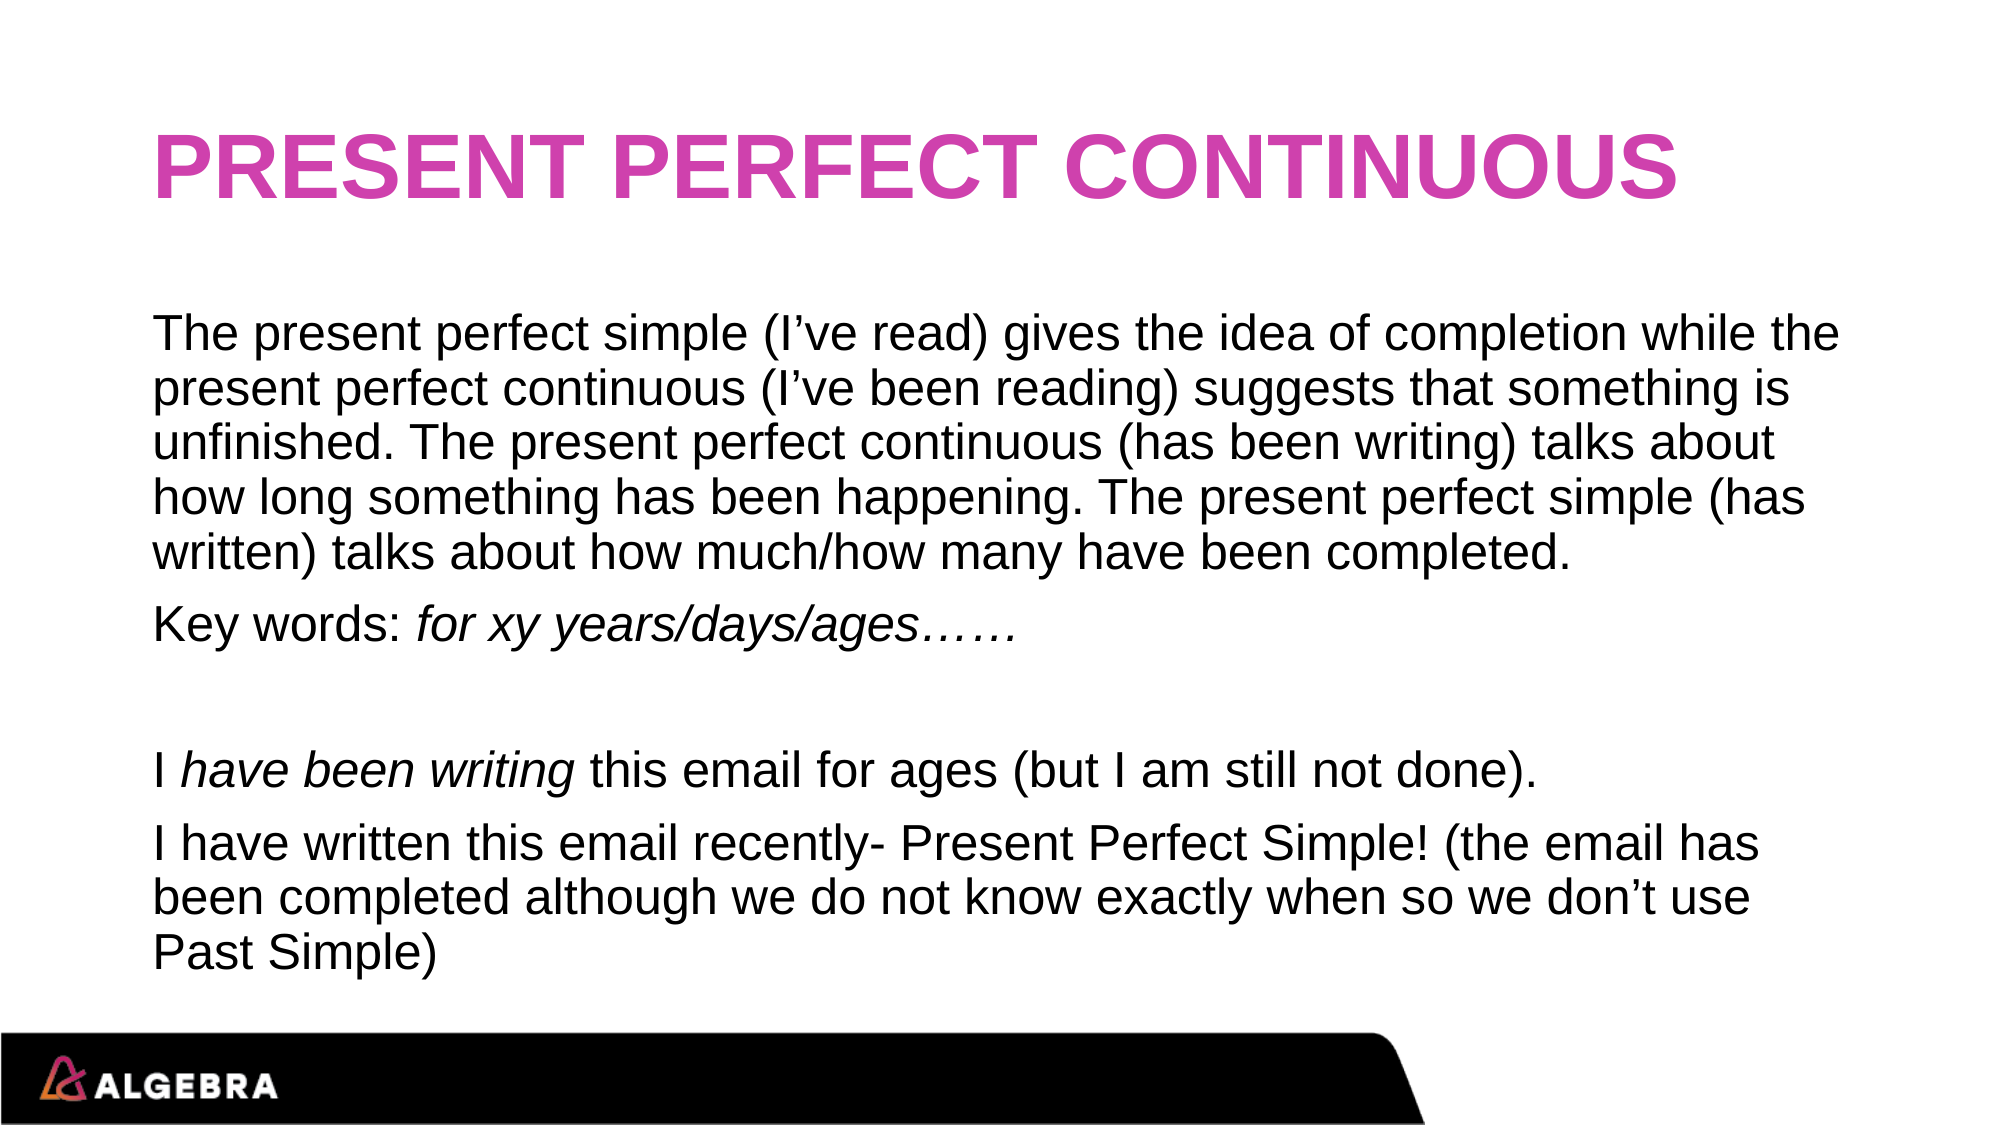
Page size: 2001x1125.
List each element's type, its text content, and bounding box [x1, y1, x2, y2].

title PRESENT PERFECT CONTINUOUS [137, 59, 1863, 278]
list The present perfect simple (I’ve read) gives the idea of completion while the present perfect continuous (I’ve been reading) suggests that something is unfinished. The present perfect continuous (has been writing) talks about how long something has been happening. The present perfect simple (has written) talks about how much/how many have been completed. Key words: for xy years/days/ages…… I have been writing this email for ages (but I am still not done). I have written this email recently- Present Perfect Simple! (the email has been completed although we do not know exactly when so we don’t use Past Simple) [137, 299, 1863, 1014]
picture [0, 1032, 1425, 1125]
